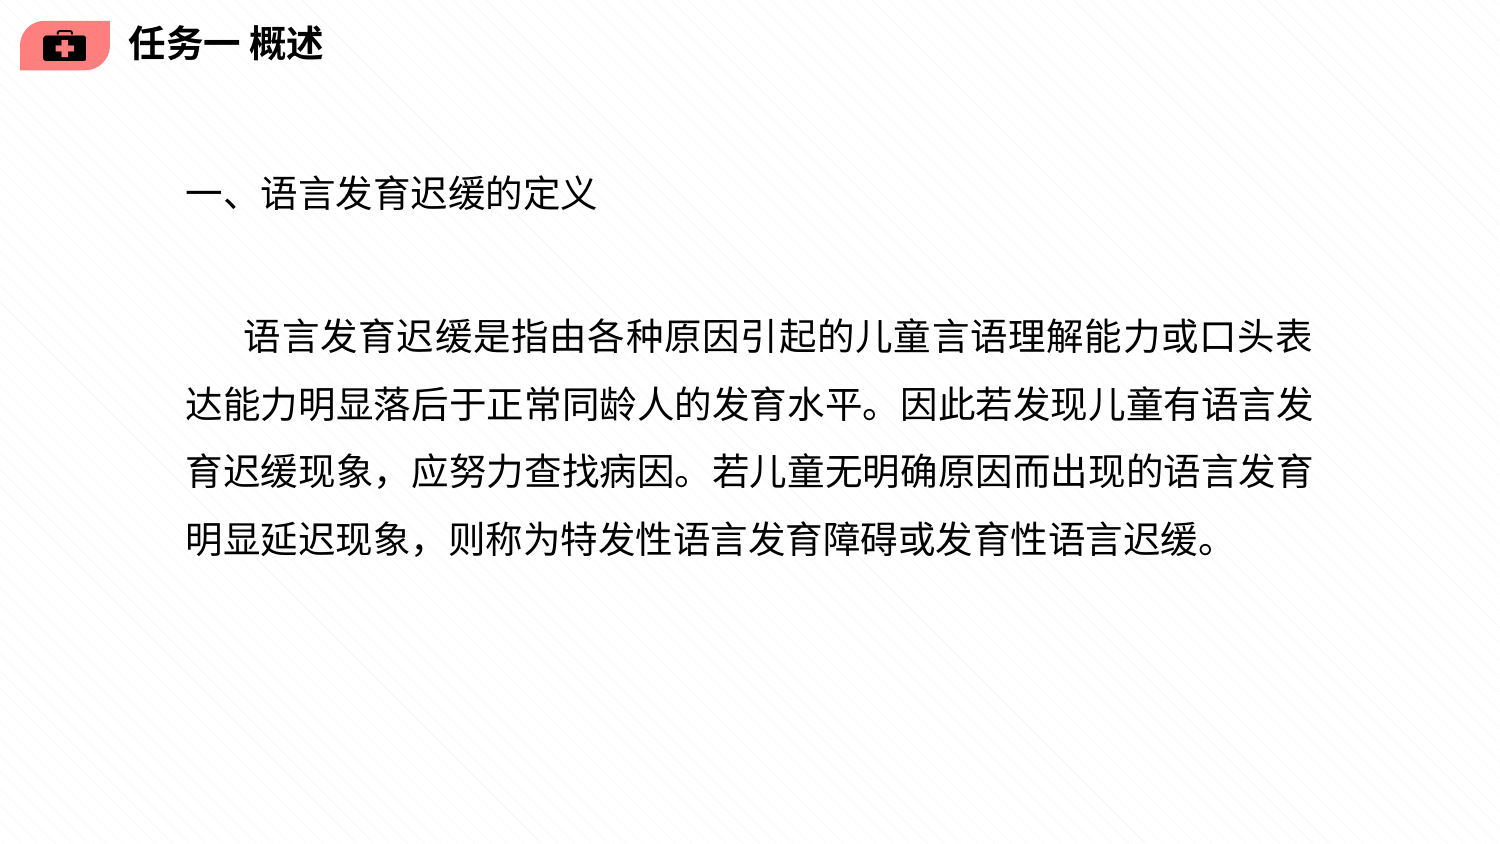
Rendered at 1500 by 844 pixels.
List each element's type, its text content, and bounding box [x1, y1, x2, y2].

text_box 语言发育迟缓是指由各种原因引起的儿童言语理解能力或口头表达能力明显落后于正常同龄人的发育水平。因此若发现儿童有语言发育迟缓现象，应努力查找病因。若儿童无明确原因而出现的语言发育明显延迟现象，则称为特发性语言发育障碍或发育性语言迟缓。 [170, 283, 1330, 568]
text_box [20, 12, 1389, 73]
text_box 一、语言发育迟缓的定义 [170, 162, 1330, 223]
